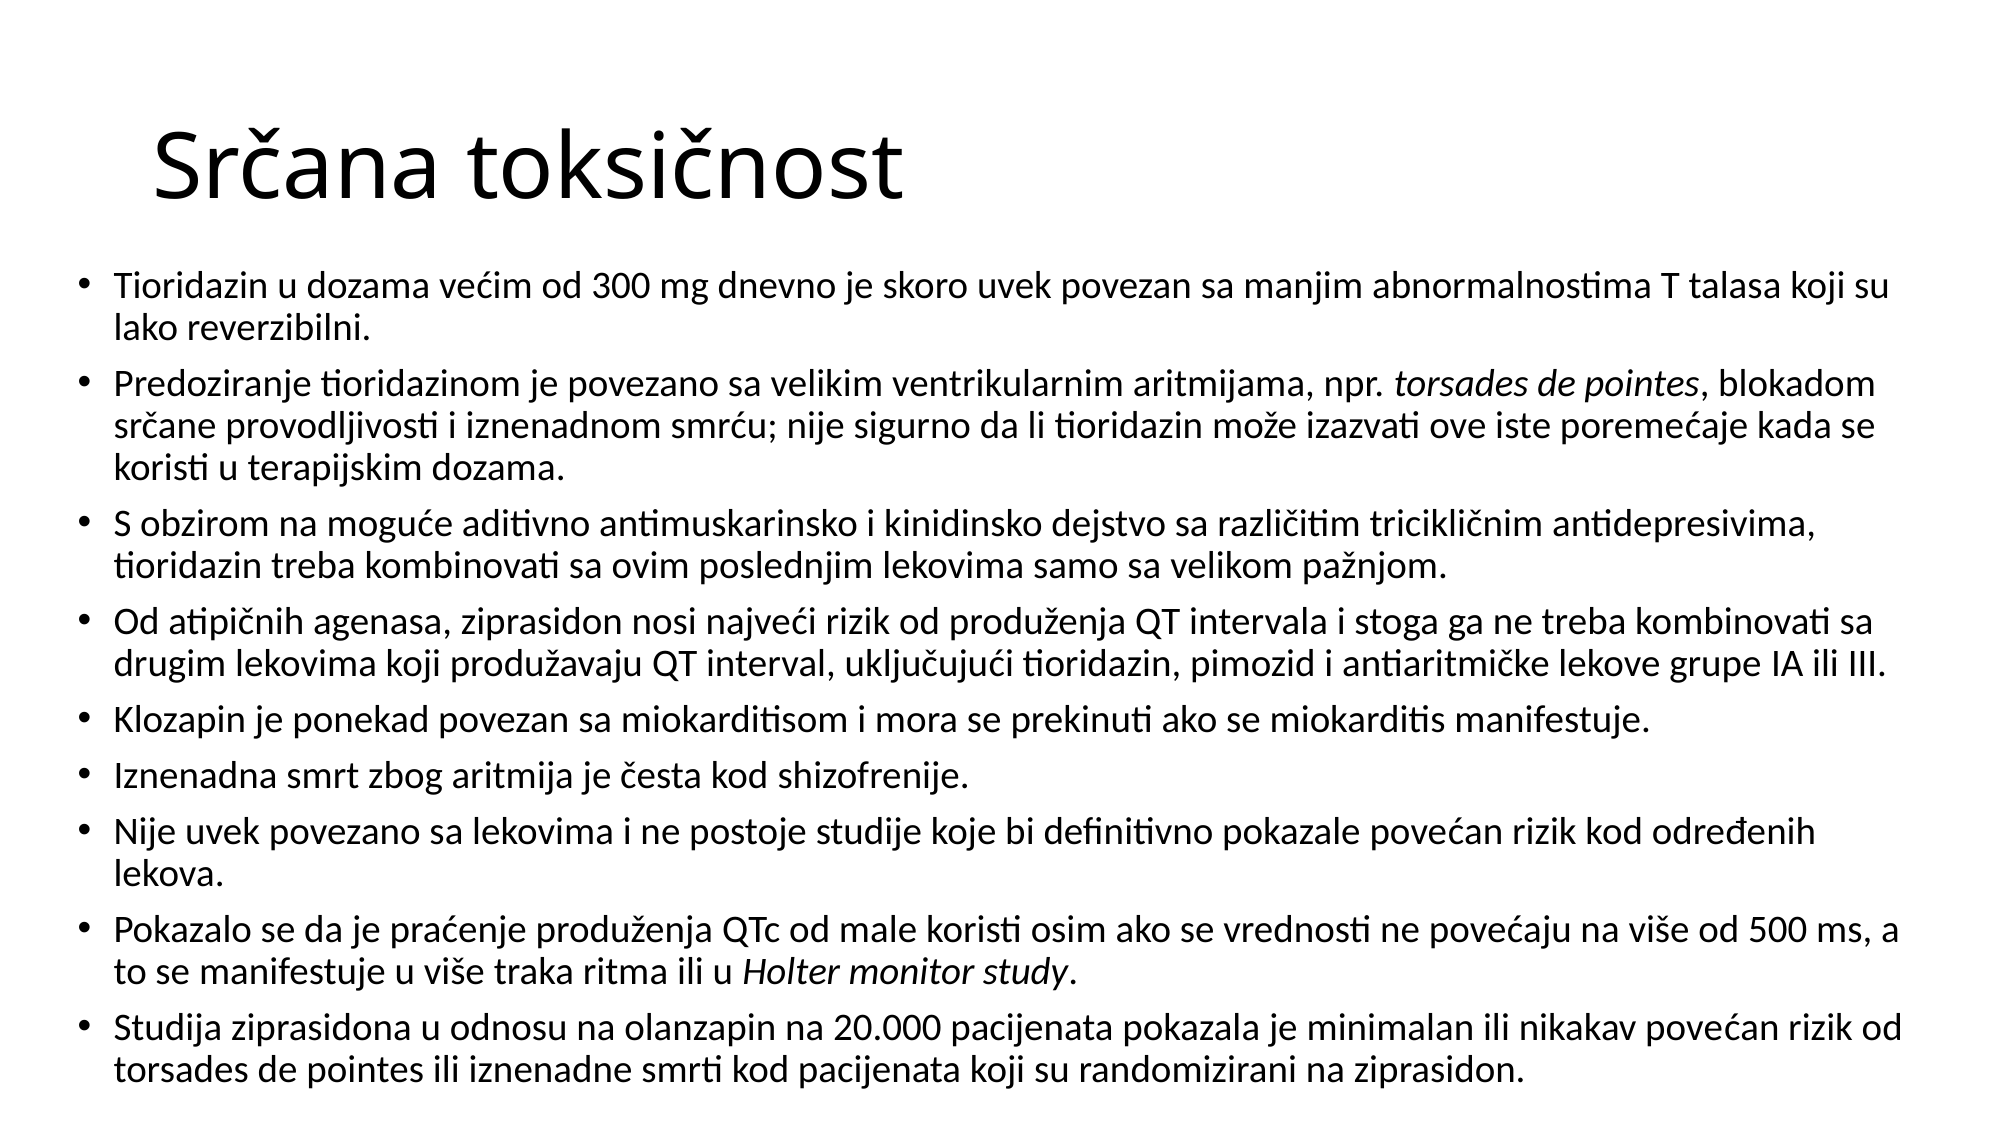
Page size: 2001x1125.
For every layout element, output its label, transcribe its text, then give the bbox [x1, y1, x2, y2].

list Tioridazin u dozama većim od 300 mg dnevno je skoro uvek povezan sa manjim abnormalnostima T talasa koji su lako reverzibilni. Predoziranje tioridazinom je povezano sa velikim ventrikularnim aritmijama, npr. torsades de pointes, blokadom srčane provodljivosti i iznenadnom smrću; nije sigurno da li tioridazin može izazvati ove iste poremećaje kada se koristi u terapijskim dozama. S obzirom na moguće aditivno antimuskarinsko i kinidinsko dejstvo sa različitim tricikličnim antidepresivima, tioridazin treba kombinovati sa ovim poslednjim lekovima samo sa velikom pažnjom. Od atipičnih agenasa, ziprasidon nosi najveći rizik od produženja QT intervala i stoga ga ne treba kombinovati sa drugim lekovima koji produžavaju QT interval, uključujući tioridazin, pimozid i antiaritmičke lekove grupe IA ili III. Klozapin je ponekad povezan sa miokarditisom i mora se prekinuti ako se miokarditis manifestuje. Iznenadna smrt zbog aritmija je česta kod shizofrenije. Nije uvek povezano sa lekovima i ne postoje studije koje bi definitivno pokazale povećan rizik kod određenih lekova. Pokazalo se da je praćenje produženja QTc od male koristi osim ako se vrednosti ne povećaju na više od 500 ms, a to se manifestuje u više traka ritma ili u Holter monitor study. Studija ziprasidona u odnosu na olanzapin na 20.000 pacijenata pokazala je minimalan ili nikakav povećan rizik od torsades de pointes ili iznenadne smrti kod pacijenata koji su randomizirani na ziprasidon. [62, 257, 1946, 1105]
title Srčana toksičnost [137, 59, 1863, 257]
